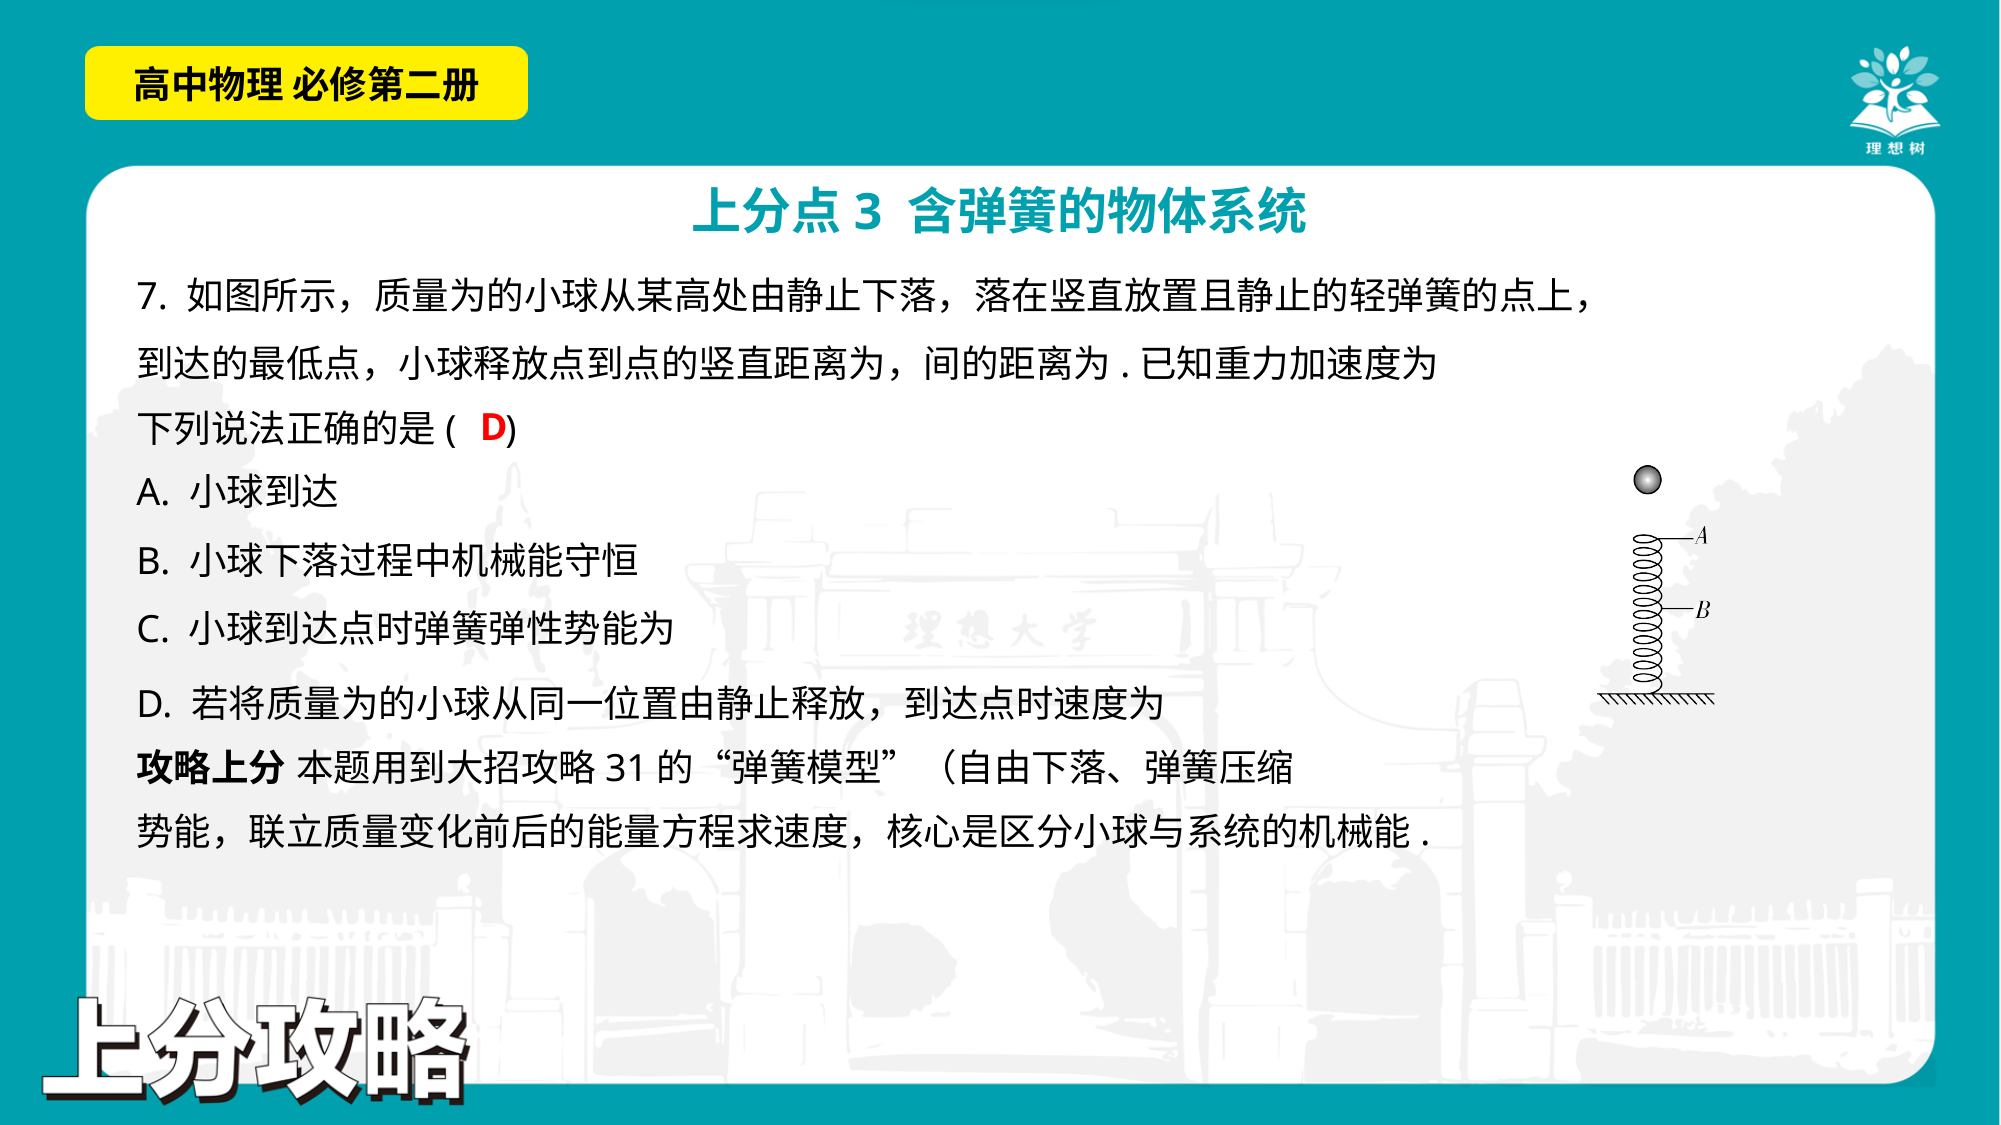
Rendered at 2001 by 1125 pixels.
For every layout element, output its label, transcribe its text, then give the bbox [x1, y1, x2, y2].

picture [0, 0, 2000, 1125]
text_box D [466, 383, 521, 442]
